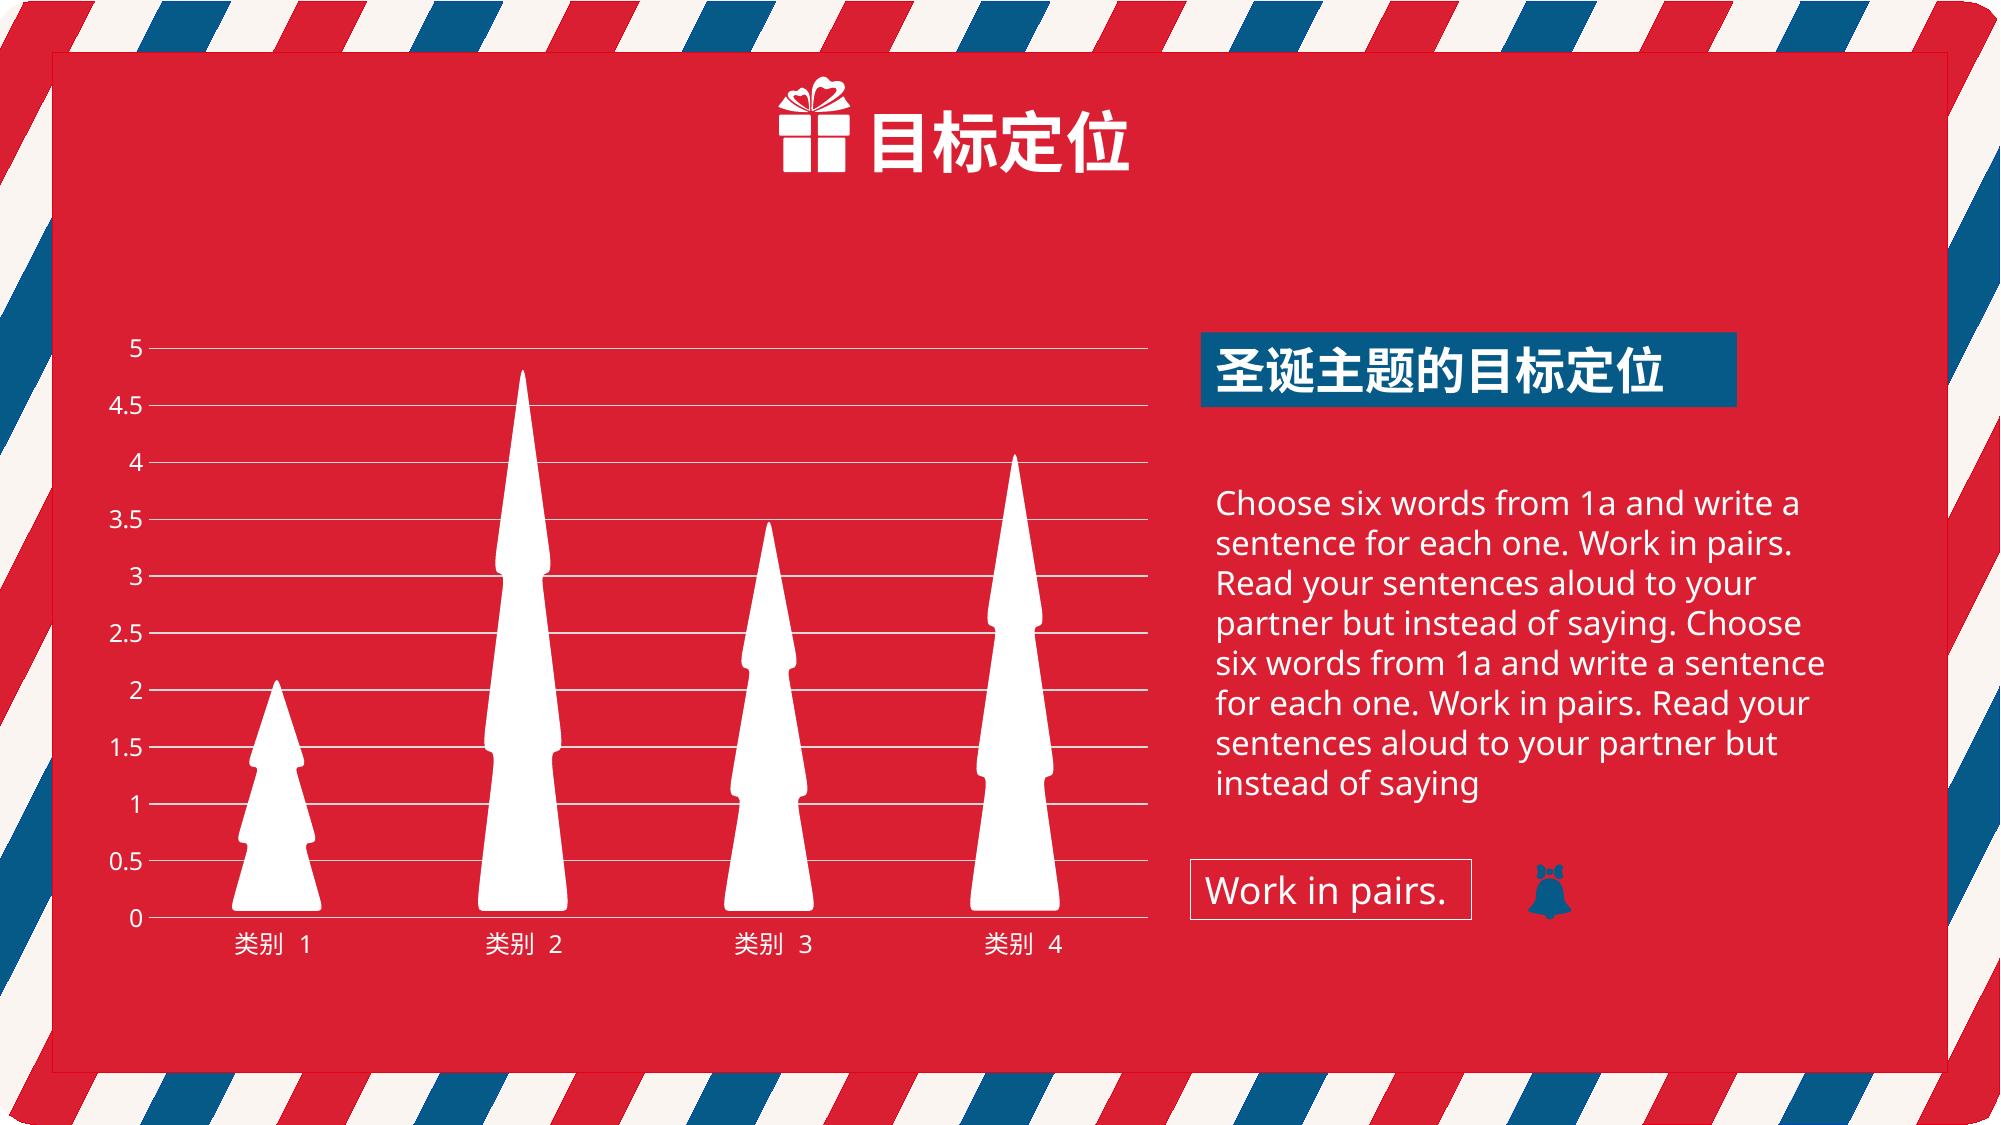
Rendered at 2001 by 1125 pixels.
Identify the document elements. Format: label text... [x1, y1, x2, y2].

text_box [1528, 864, 1572, 920]
text_box Choose six words from 1a and write a sentence for each one. Work in pairs. Read your sentences aloud to your partner but instead of saying. Choose six words from 1a and write a sentence for each one. Work in pairs. Read your sentences aloud to your partner but instead of saying [1200, 474, 1852, 889]
text_box [778, 76, 851, 113]
chart [105, 331, 1176, 1077]
text_box [783, 137, 811, 173]
text_box [817, 114, 850, 136]
text_box 圣诞主题的目标定位 [1200, 332, 1737, 408]
text_box [817, 137, 846, 173]
text_box [779, 114, 811, 136]
text_box 目标定位 [850, 93, 1551, 188]
text_box Work in pairs. [1190, 859, 1472, 920]
